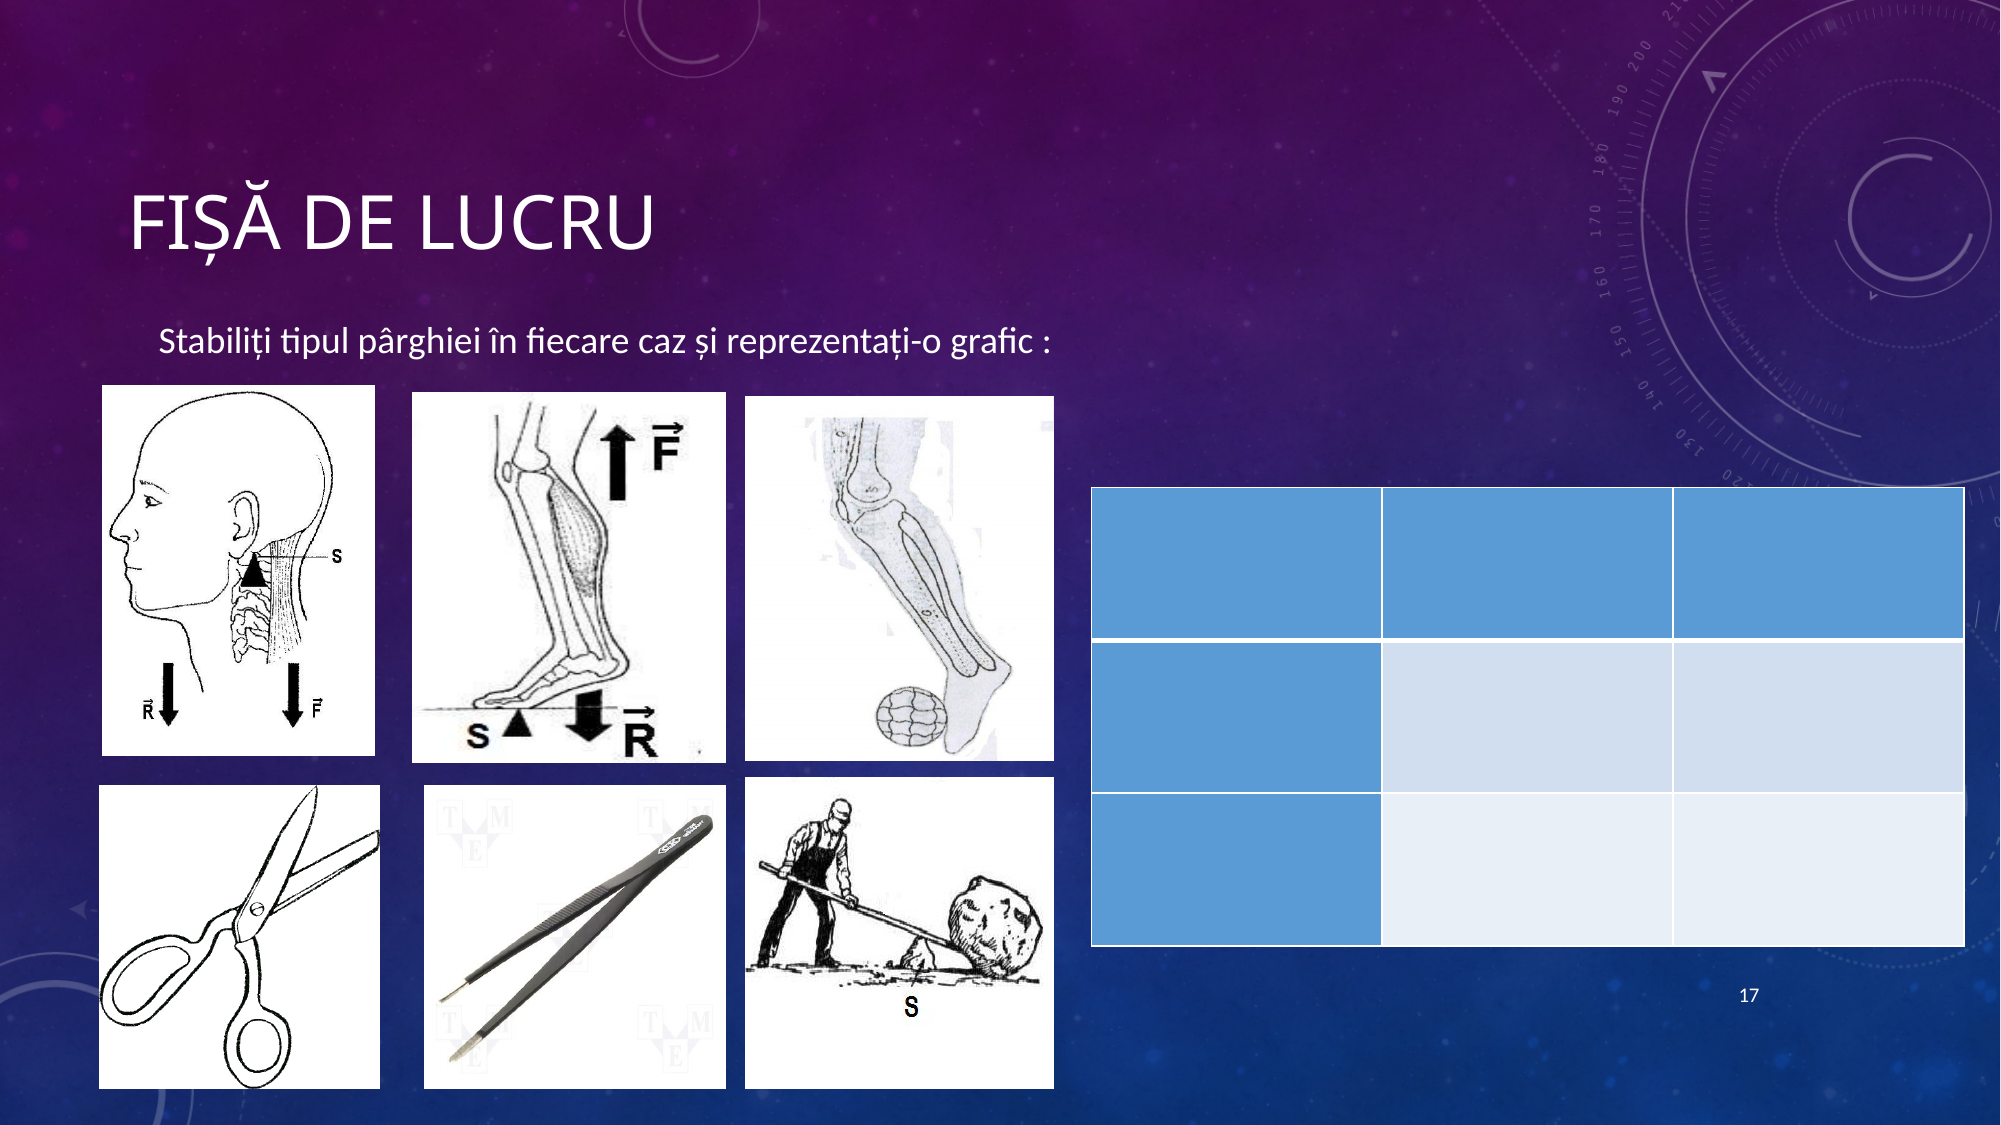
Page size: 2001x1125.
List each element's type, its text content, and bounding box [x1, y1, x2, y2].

table_cell [1092, 643, 1381, 792]
table_cell [1674, 643, 1963, 792]
slide_number 17 [1684, 963, 1775, 1025]
table_cell [1674, 794, 1963, 945]
table_cell [1383, 794, 1672, 945]
text_box Stabiliţi tipul pârghiei în fiecare caz şi reprezentaţi-o grafic : [143, 308, 1477, 368]
table_header [1092, 488, 1381, 638]
picture [0, 0, 2001, 1125]
title FiȘĂ de lucru [112, 99, 1775, 339]
table_header [1383, 488, 1672, 638]
table_cell [1383, 643, 1672, 792]
table_cell [1092, 794, 1381, 945]
table_header [1674, 488, 1963, 638]
